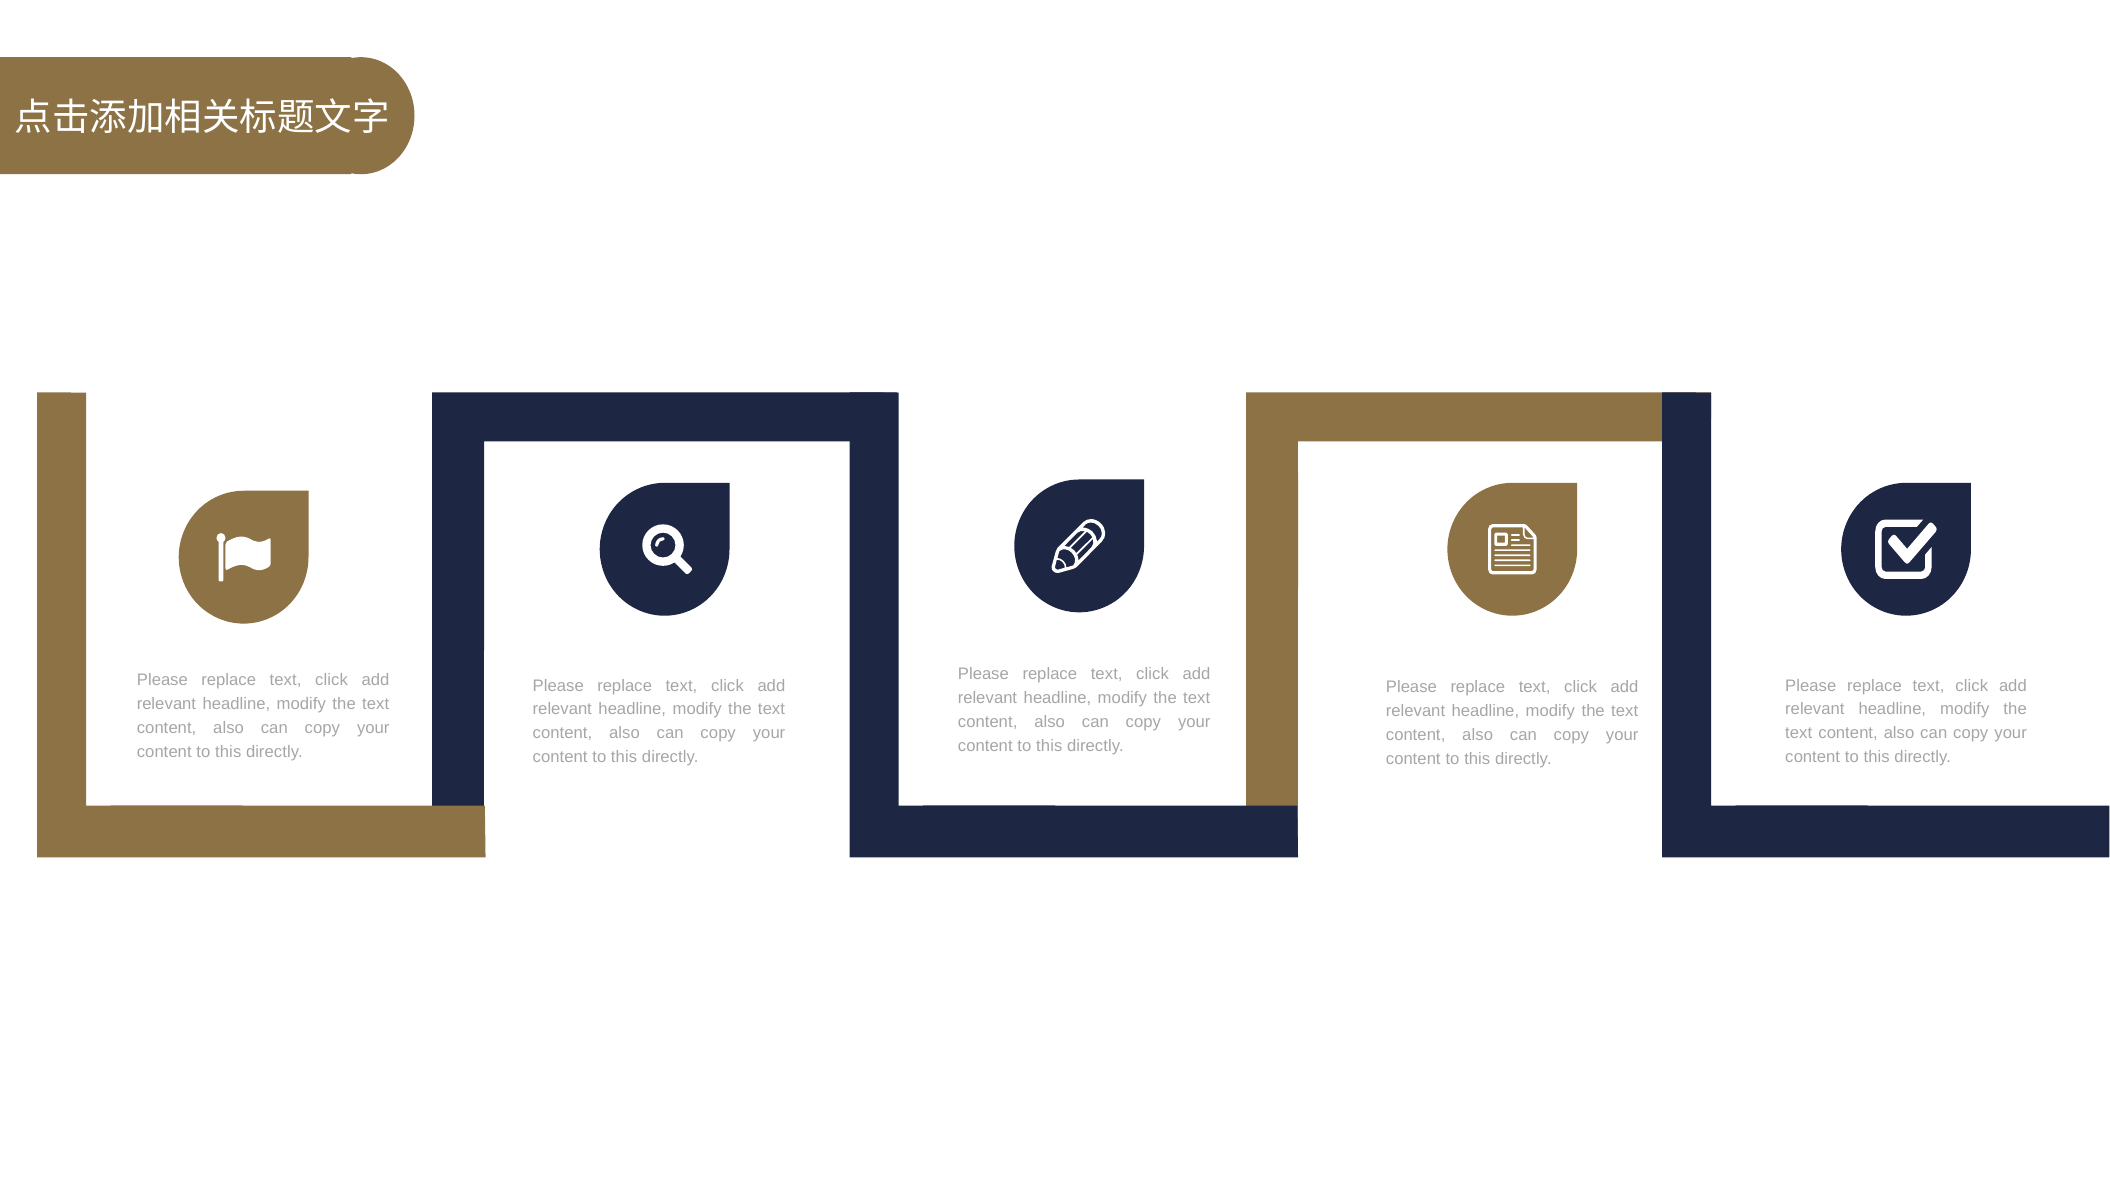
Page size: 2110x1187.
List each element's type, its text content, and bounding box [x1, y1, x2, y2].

text_box 点击添加相关标题文字 [0, 85, 415, 146]
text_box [1488, 524, 1537, 575]
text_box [37, 392, 2110, 858]
